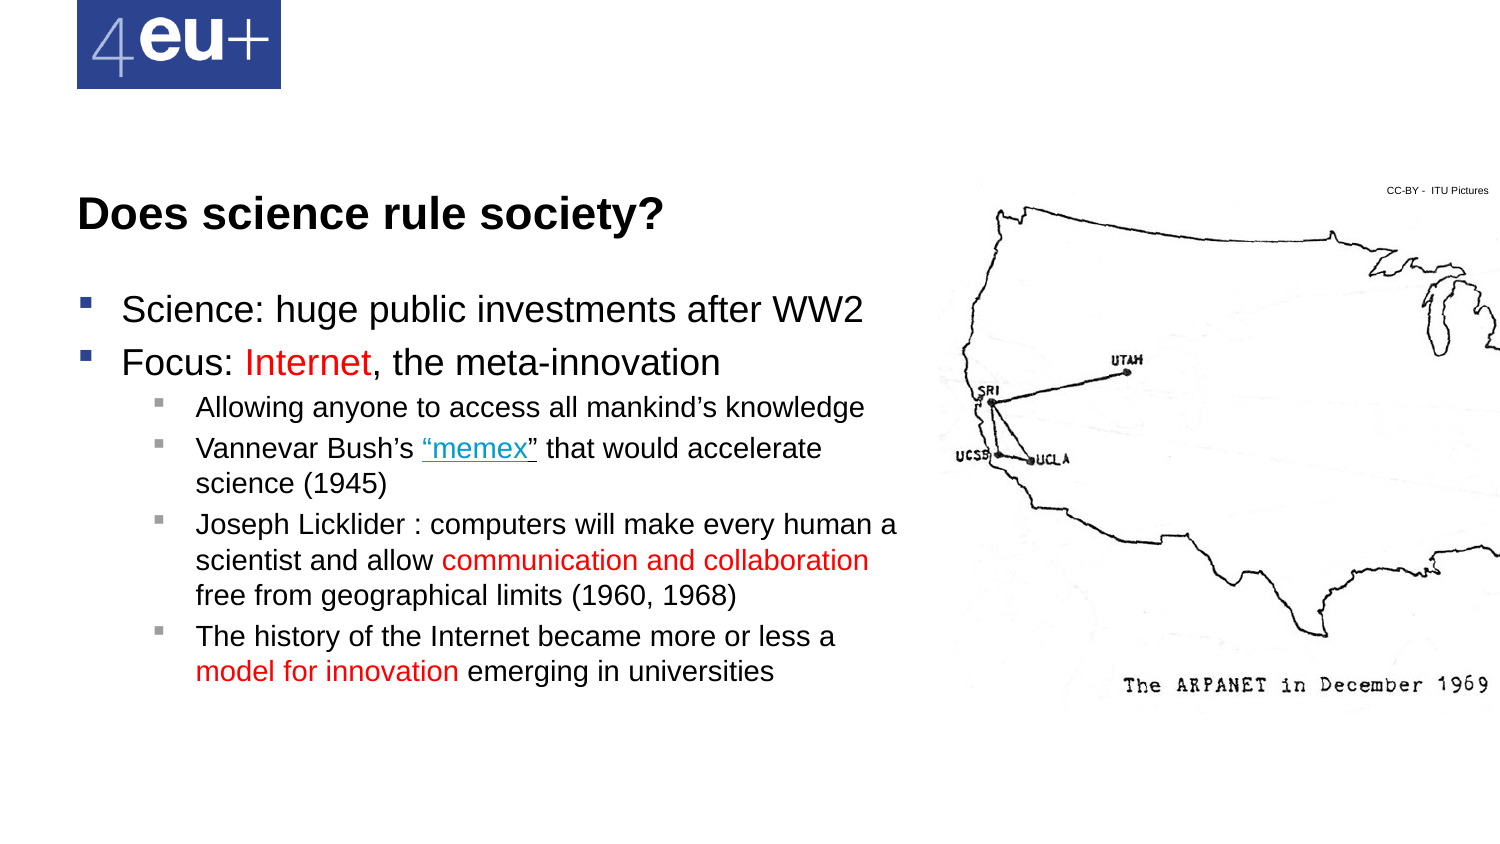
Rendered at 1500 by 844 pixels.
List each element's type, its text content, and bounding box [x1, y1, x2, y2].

picture [937, 176, 1500, 714]
title Does science rule society? [62, 176, 935, 279]
picture [77, 0, 281, 89]
list Science: huge public investments after WW2 Focus: Internet, the meta-innovation Allowing anyone to access all mankind’s knowledge Vannevar Bush’s “memex” that would accelerate science (1945) Joseph Licklider : computers will make every human a scientist and allow communication and collaboration free from geographical limits (1960, 1968) The history of the Internet became more or less a model for innovation emerging in universities [62, 277, 917, 753]
